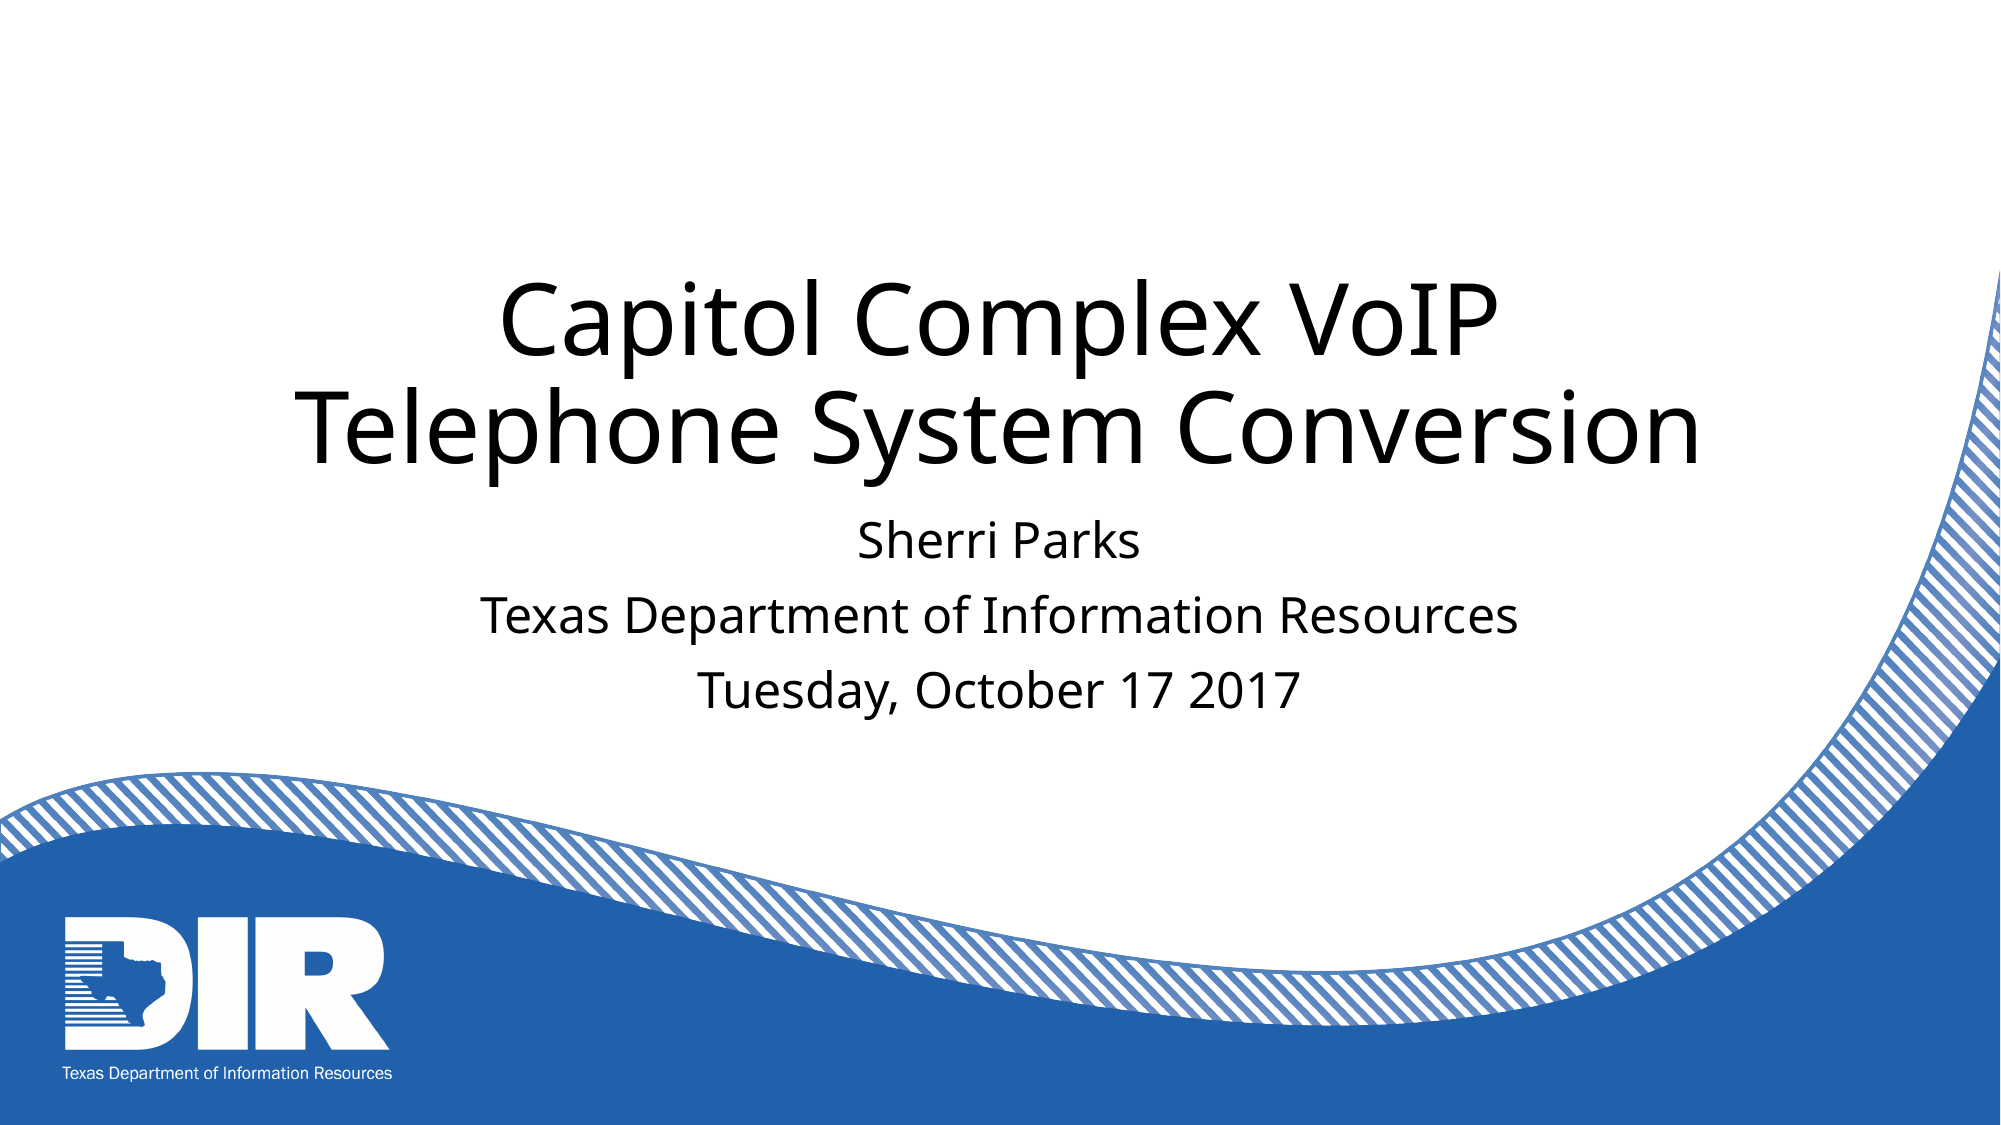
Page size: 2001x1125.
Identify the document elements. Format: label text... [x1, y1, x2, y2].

picture [0, 0, 2001, 1125]
subtitle Sherri Parks Texas Department of Information Resources Tuesday, October 17 2017 [249, 507, 1750, 780]
title Capitol Complex VoIP Telephone System Conversion [249, 100, 1750, 493]
